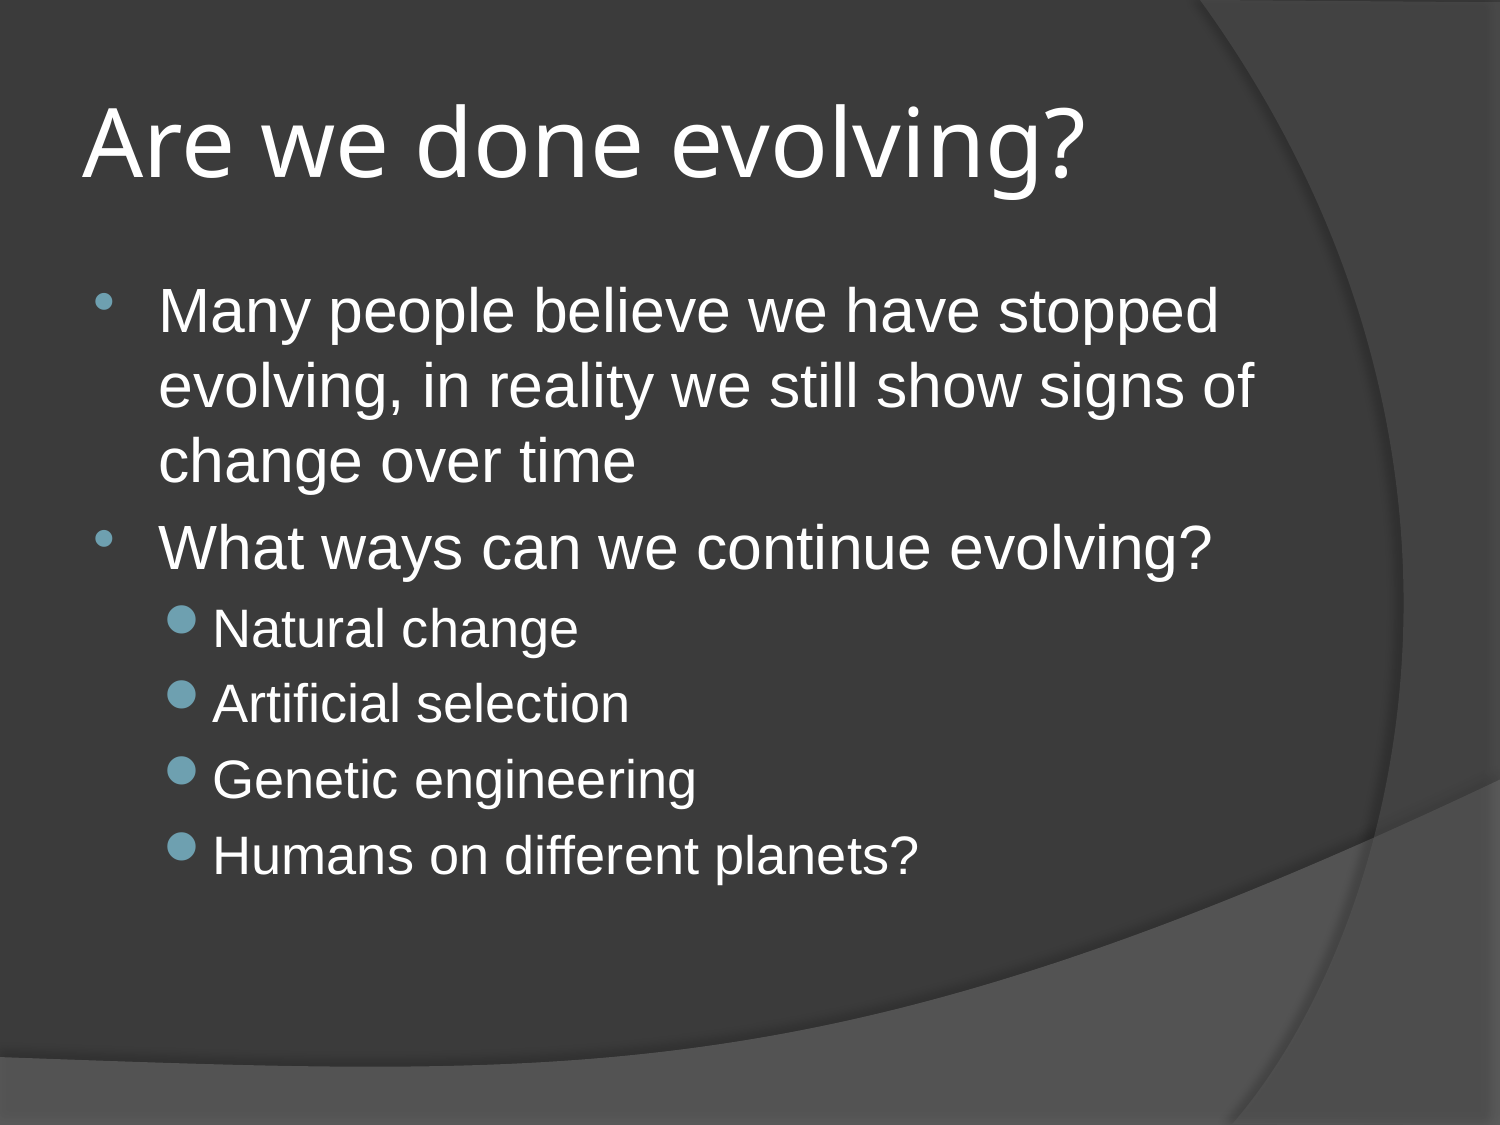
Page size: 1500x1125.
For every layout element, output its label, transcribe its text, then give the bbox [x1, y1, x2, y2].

title Are we done evolving? [75, 45, 1300, 233]
list Many people believe we have stopped evolving, in reality we still show signs of change over time What ways can we continue evolving? Natural change Artificial selection Genetic engineering Humans on different planets? [75, 262, 1300, 1005]
